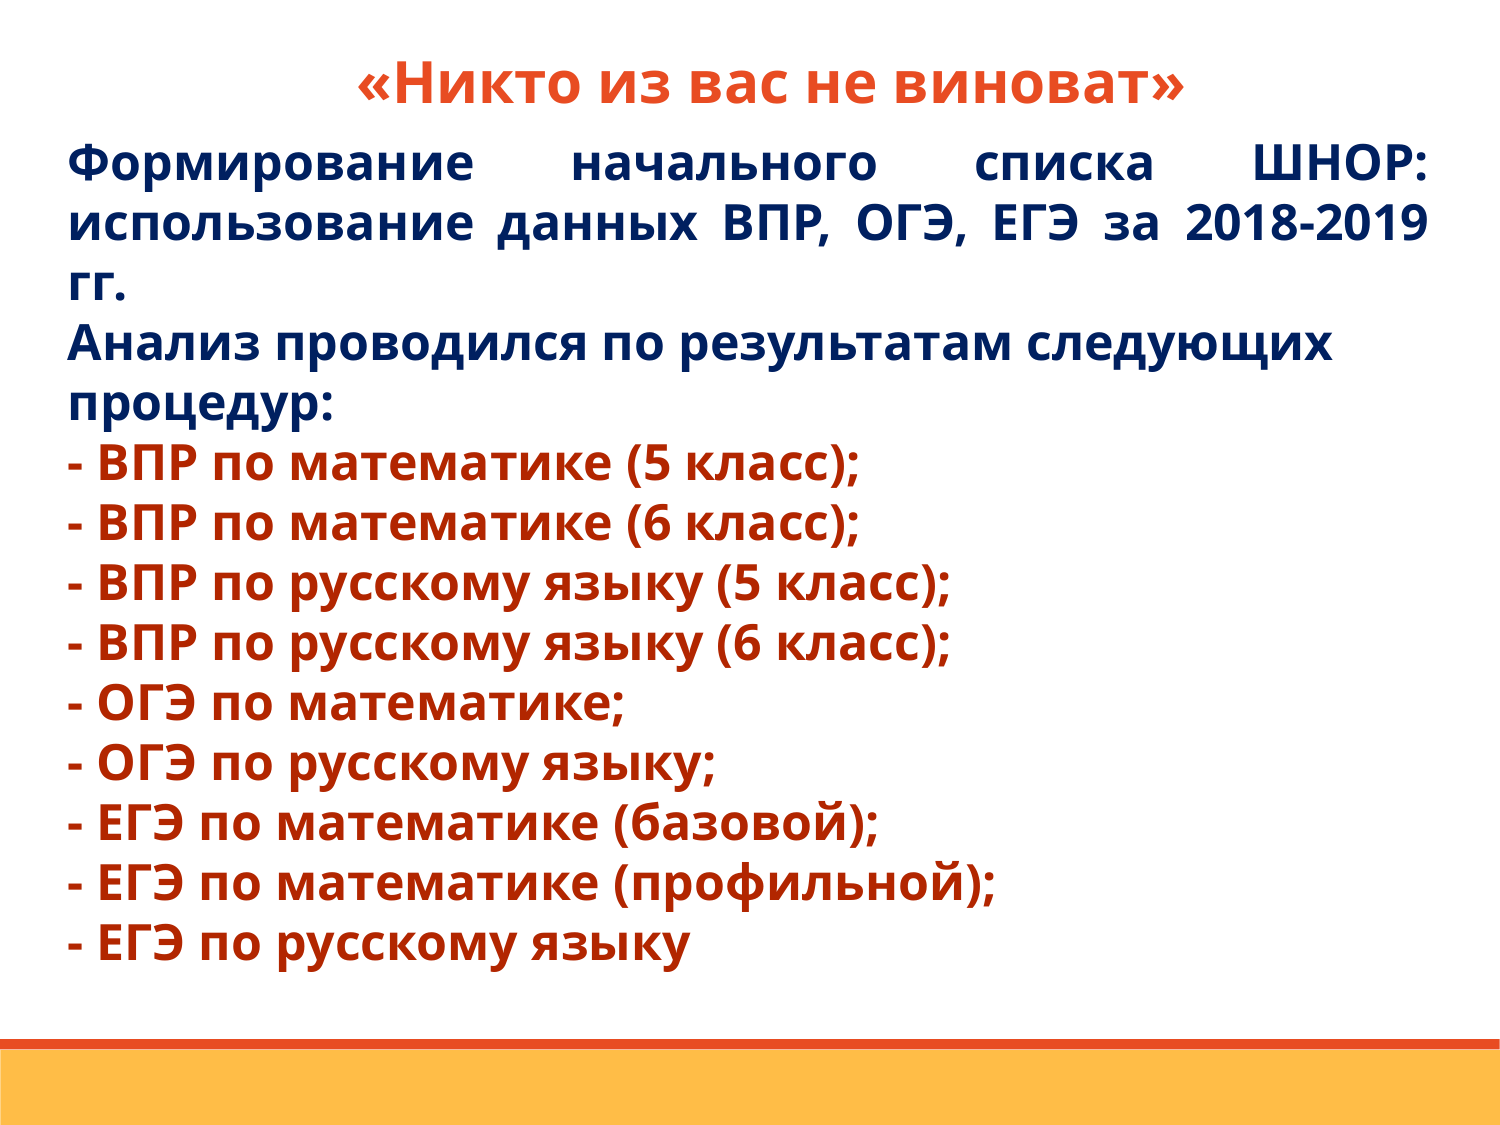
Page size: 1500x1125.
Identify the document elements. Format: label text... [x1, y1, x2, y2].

text_box Формирование начального списка ШНОР: использование данных ВПР, ОГЭ, ЕГЭ за 2018-2019 гг. Анализ проводился по результатам следующих процедур: - ВПР по математике (5 класс); - ВПР по математике (6 класс); - ВПР по русскому языку (5 класс); - ВПР по русскому языку (6 класс); - ОГЭ по математике; - ОГЭ по русскому языку; - ЕГЭ по математике (базовой); - ЕГЭ по математике (профильной); - ЕГЭ по русскому языку [53, 123, 1445, 978]
text_box «Никто из вас не виноват» [312, 37, 1231, 123]
